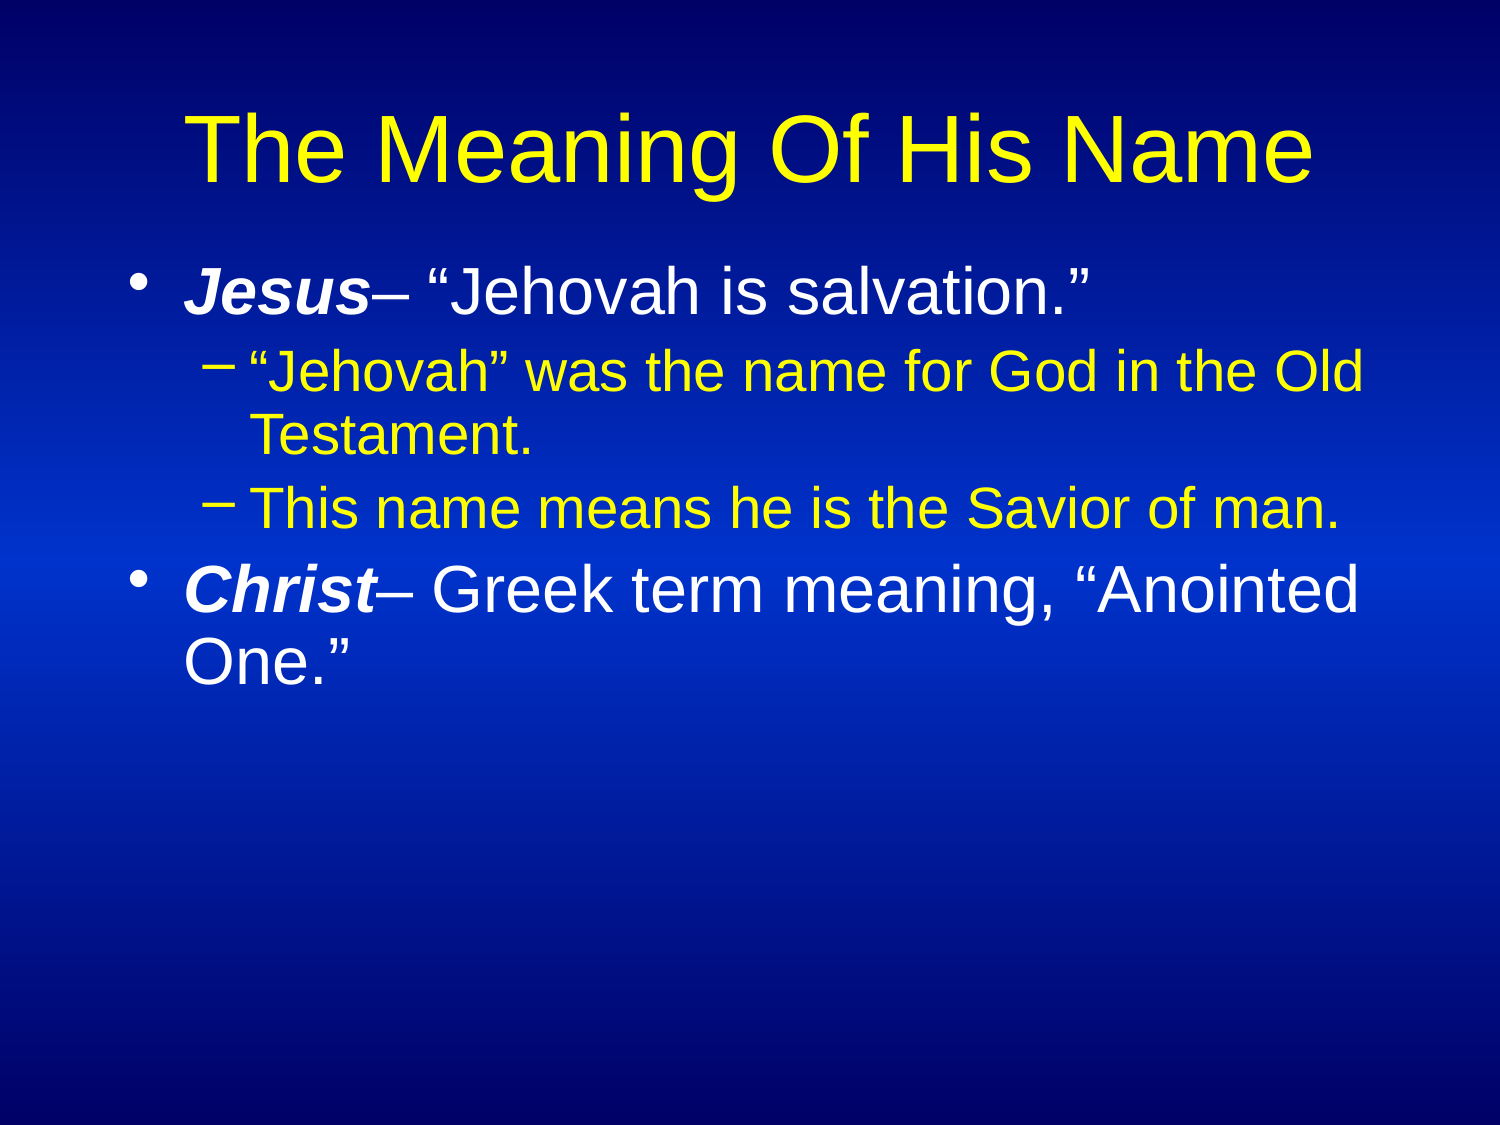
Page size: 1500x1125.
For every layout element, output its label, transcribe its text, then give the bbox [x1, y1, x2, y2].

title The Meaning Of His Name [37, 50, 1463, 238]
list Jesus– “Jehovah is salvation.” “Jehovah” was the name for God in the Old Testament. This name means he is the Savior of man. Christ– Greek term meaning, “Anointed One.” [112, 249, 1438, 1038]
